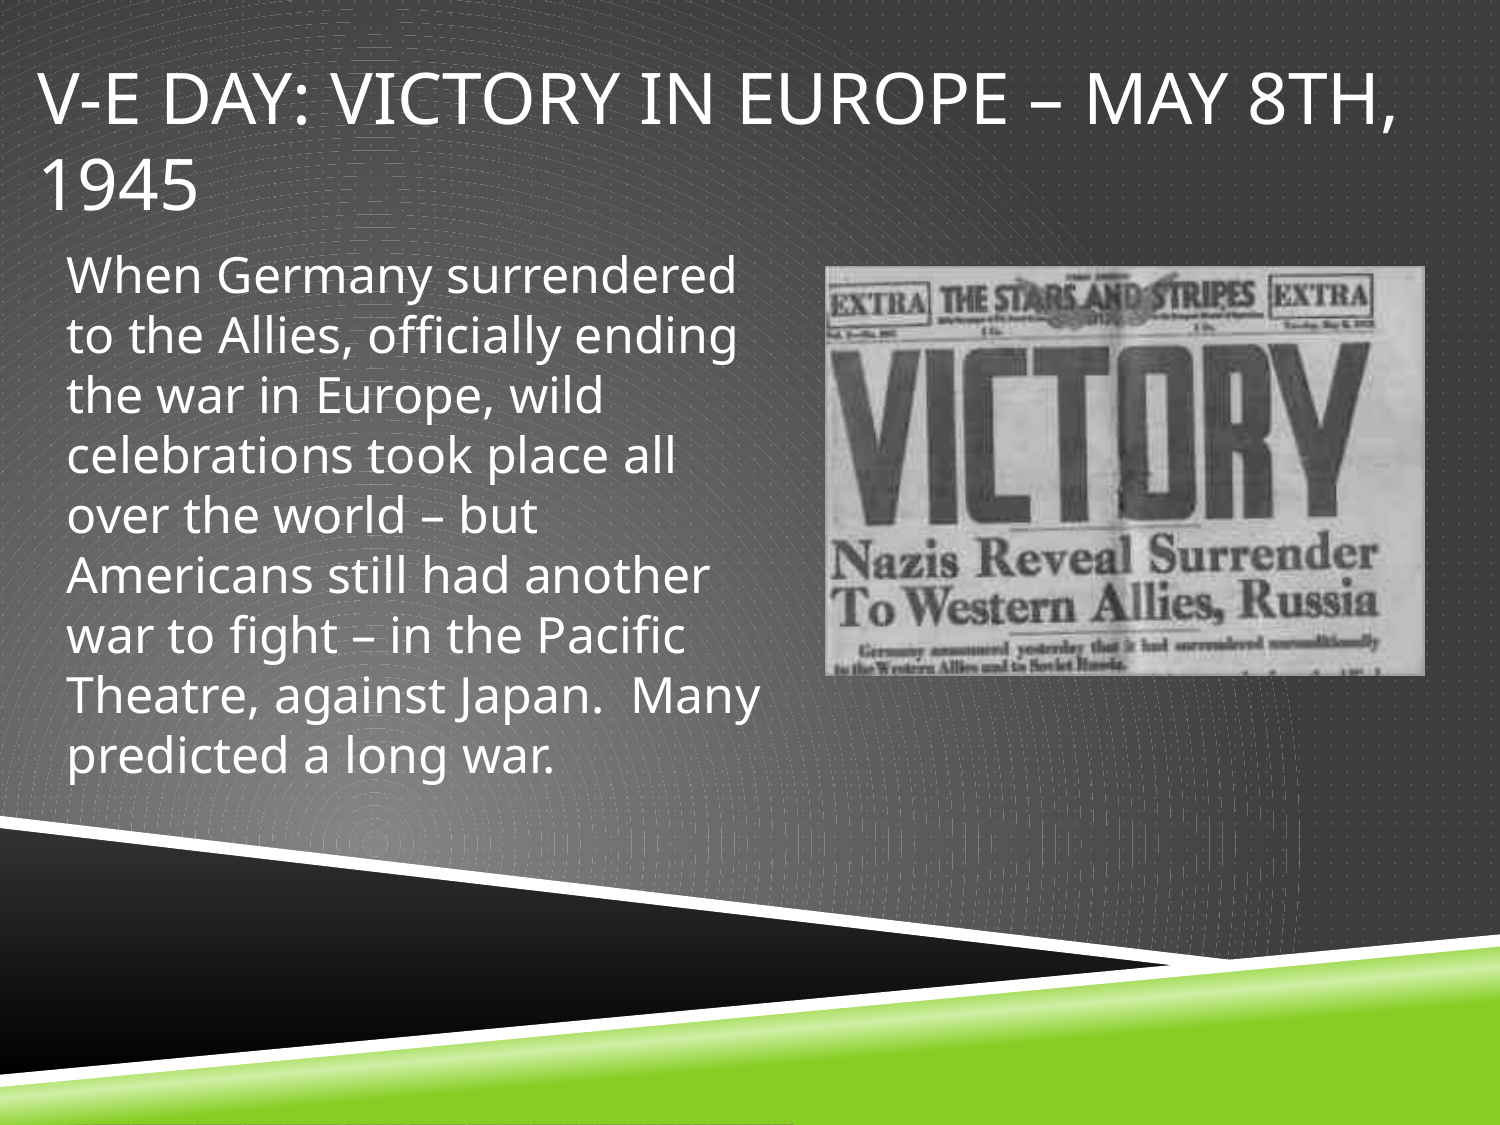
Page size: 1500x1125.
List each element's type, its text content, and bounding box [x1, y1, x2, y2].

text_box When Germany surrendered to the Allies, officially ending the war in Europe, wild celebrations took place all over the world – but Americans still had another war to fight – in the Pacific Theatre, against Japan. Many predicted a long war. [52, 236, 802, 792]
title V-E Day: Victory in Europe – May 8th, 1945 [37, 45, 1412, 233]
picture [824, 266, 1425, 676]
